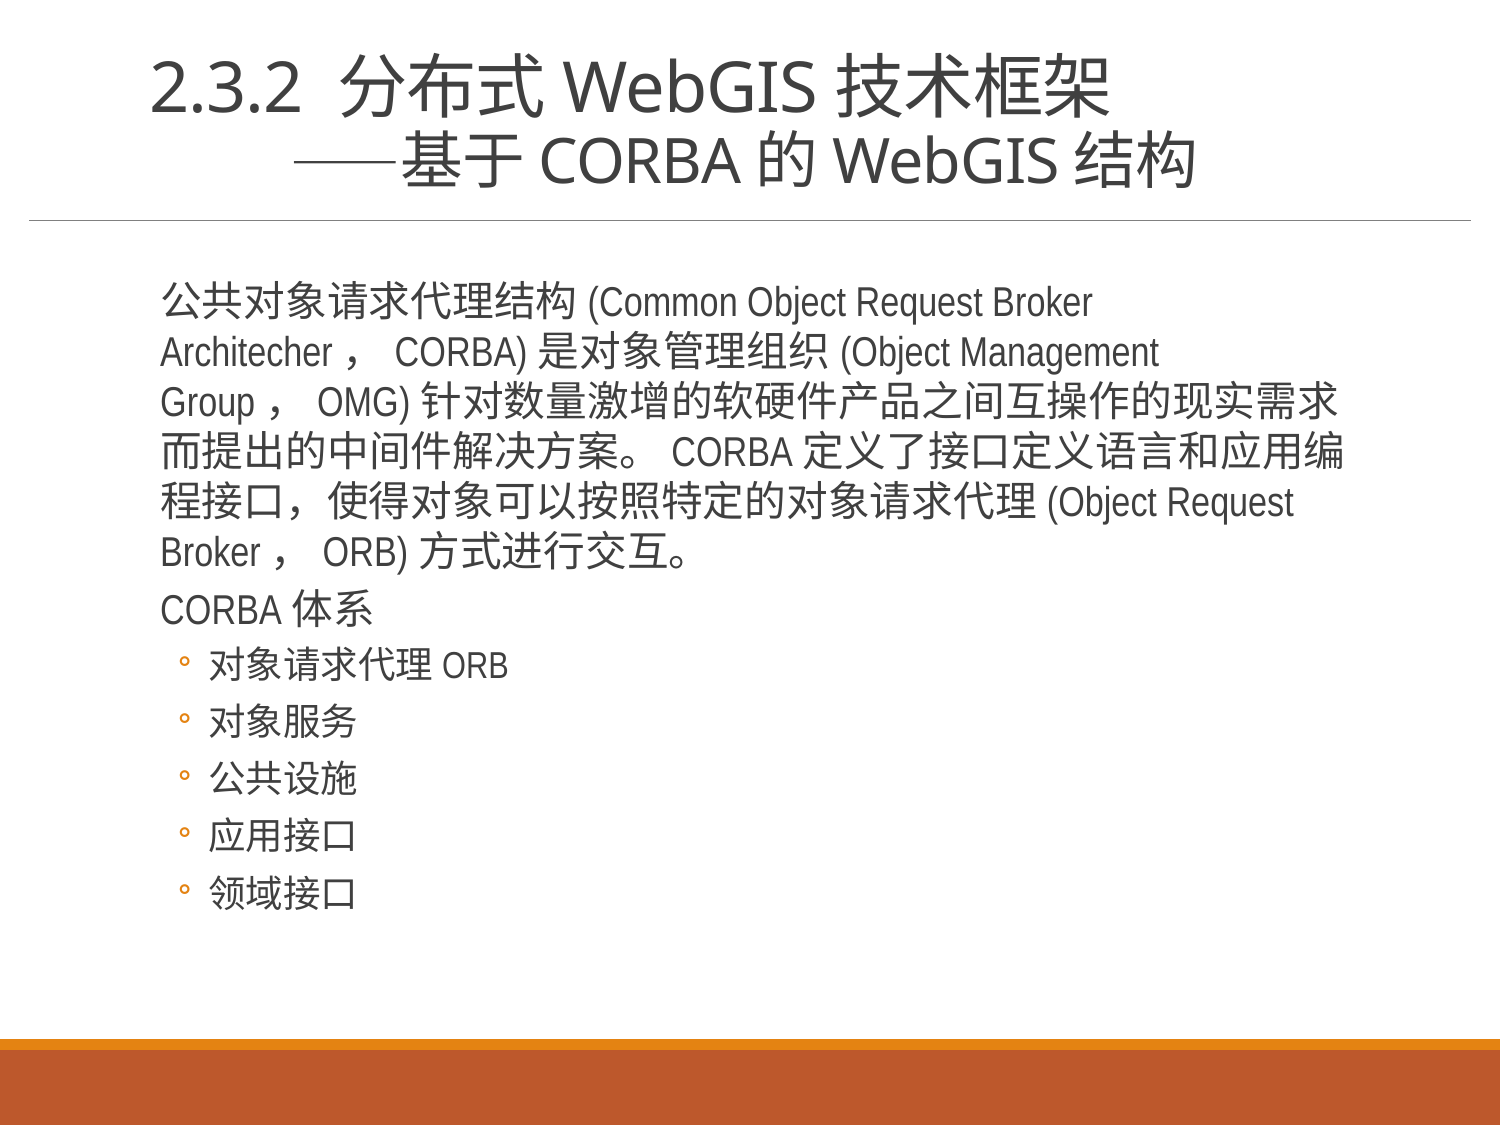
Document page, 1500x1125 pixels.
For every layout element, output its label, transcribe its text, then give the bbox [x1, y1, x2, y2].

title 2.3.2 分布式WebGIS技术框架 ——基于CORBA的WebGIS结构 [134, 47, 1373, 206]
list 公共对象请求代理结构(Common Object Request Broker Architecher，CORBA)是对象管理组织(Object Management Group，OMG)针对数量激增的软硬件产品之间互操作的现实需求而提出的中间件解决方案。CORBA定义了接口定义语言和应用编程接口，使得对象可以按照特定的对象请求代理(Object Request Broker，ORB)方式进行交互。 CORBA体系 对象请求代理ORB 对象服务 公共设施 应用接口 领域接口 [145, 267, 1362, 941]
